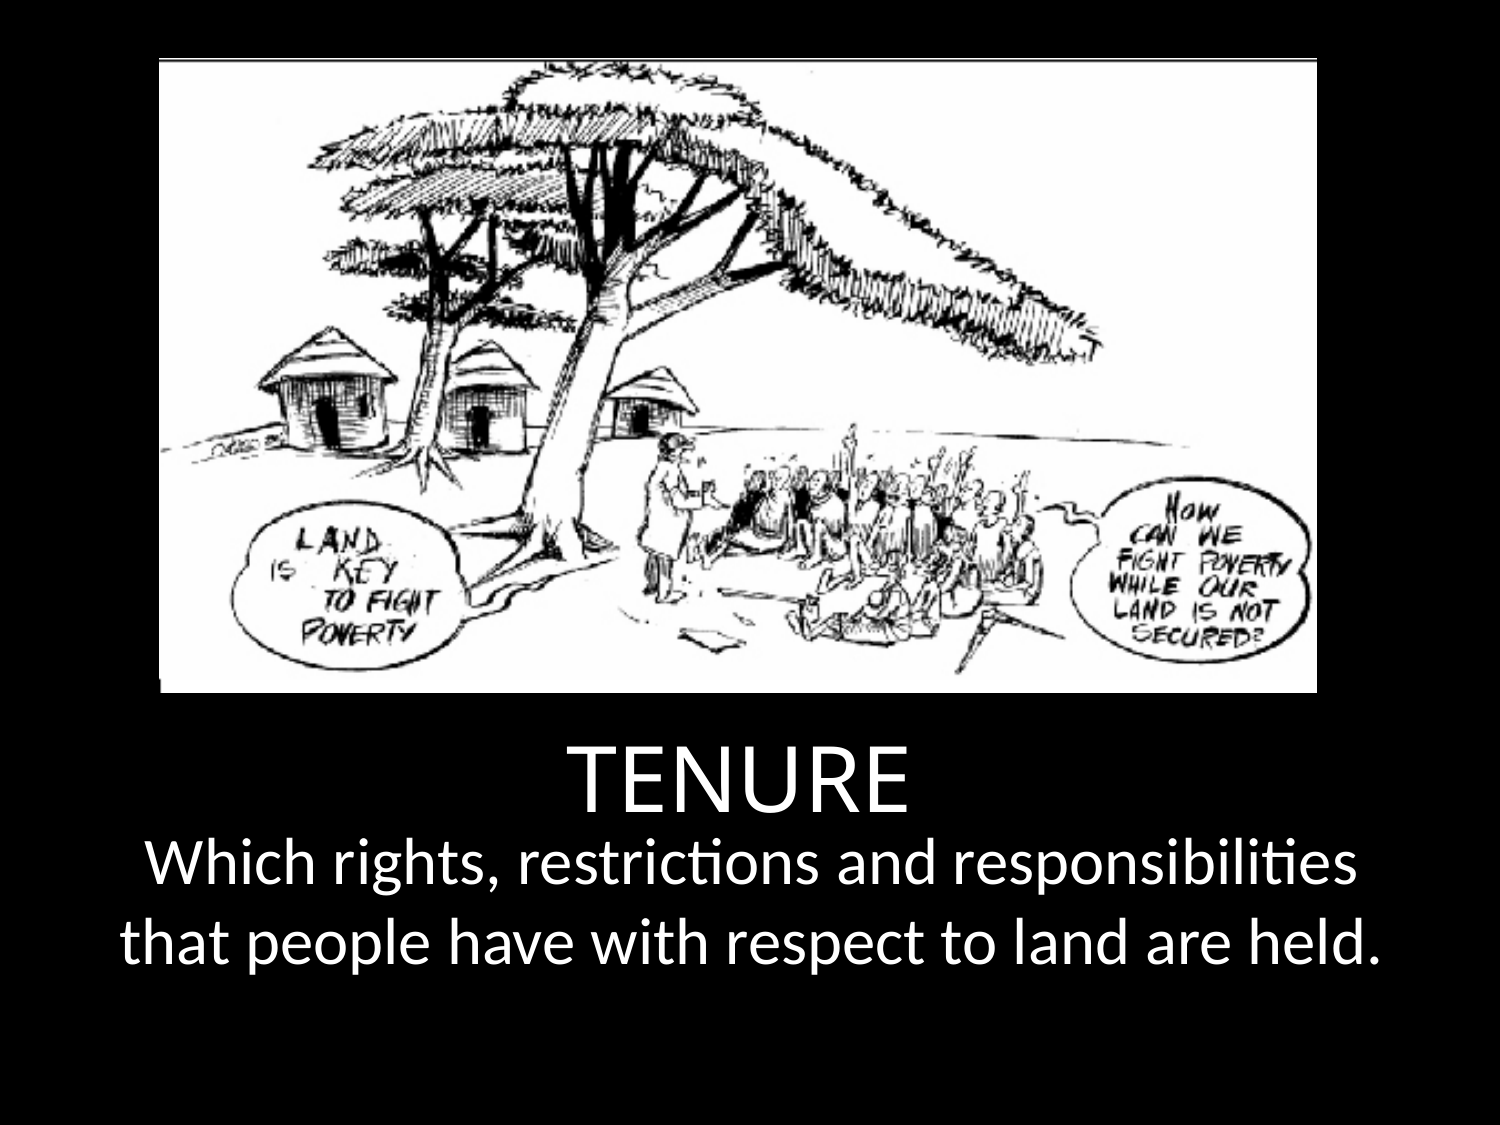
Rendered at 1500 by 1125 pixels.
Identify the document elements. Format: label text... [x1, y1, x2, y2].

picture [159, 57, 1318, 693]
list Which rights, restrictions and responsibilities that people have with respect to land are held. [76, 810, 1427, 1064]
title TENURE [64, 682, 1415, 870]
